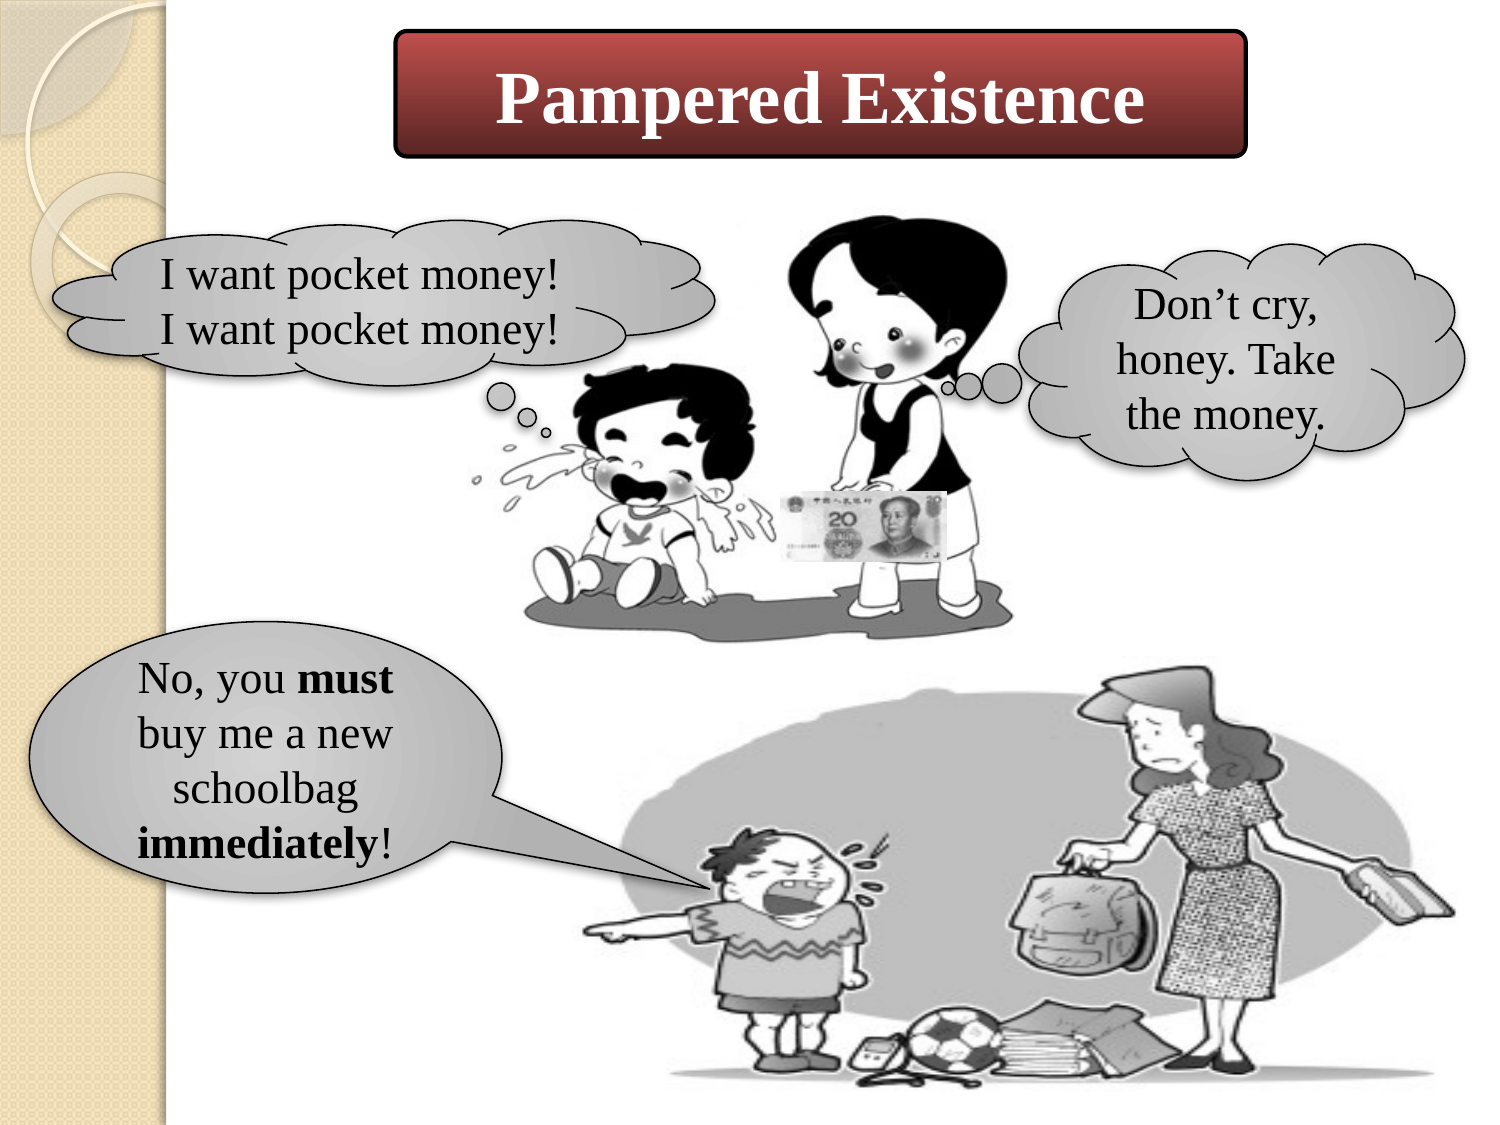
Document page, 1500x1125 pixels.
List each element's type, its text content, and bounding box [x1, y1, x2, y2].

text_box Pampered Existence [395, 30, 1246, 157]
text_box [29, 621, 1471, 1095]
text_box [52, 207, 1465, 646]
